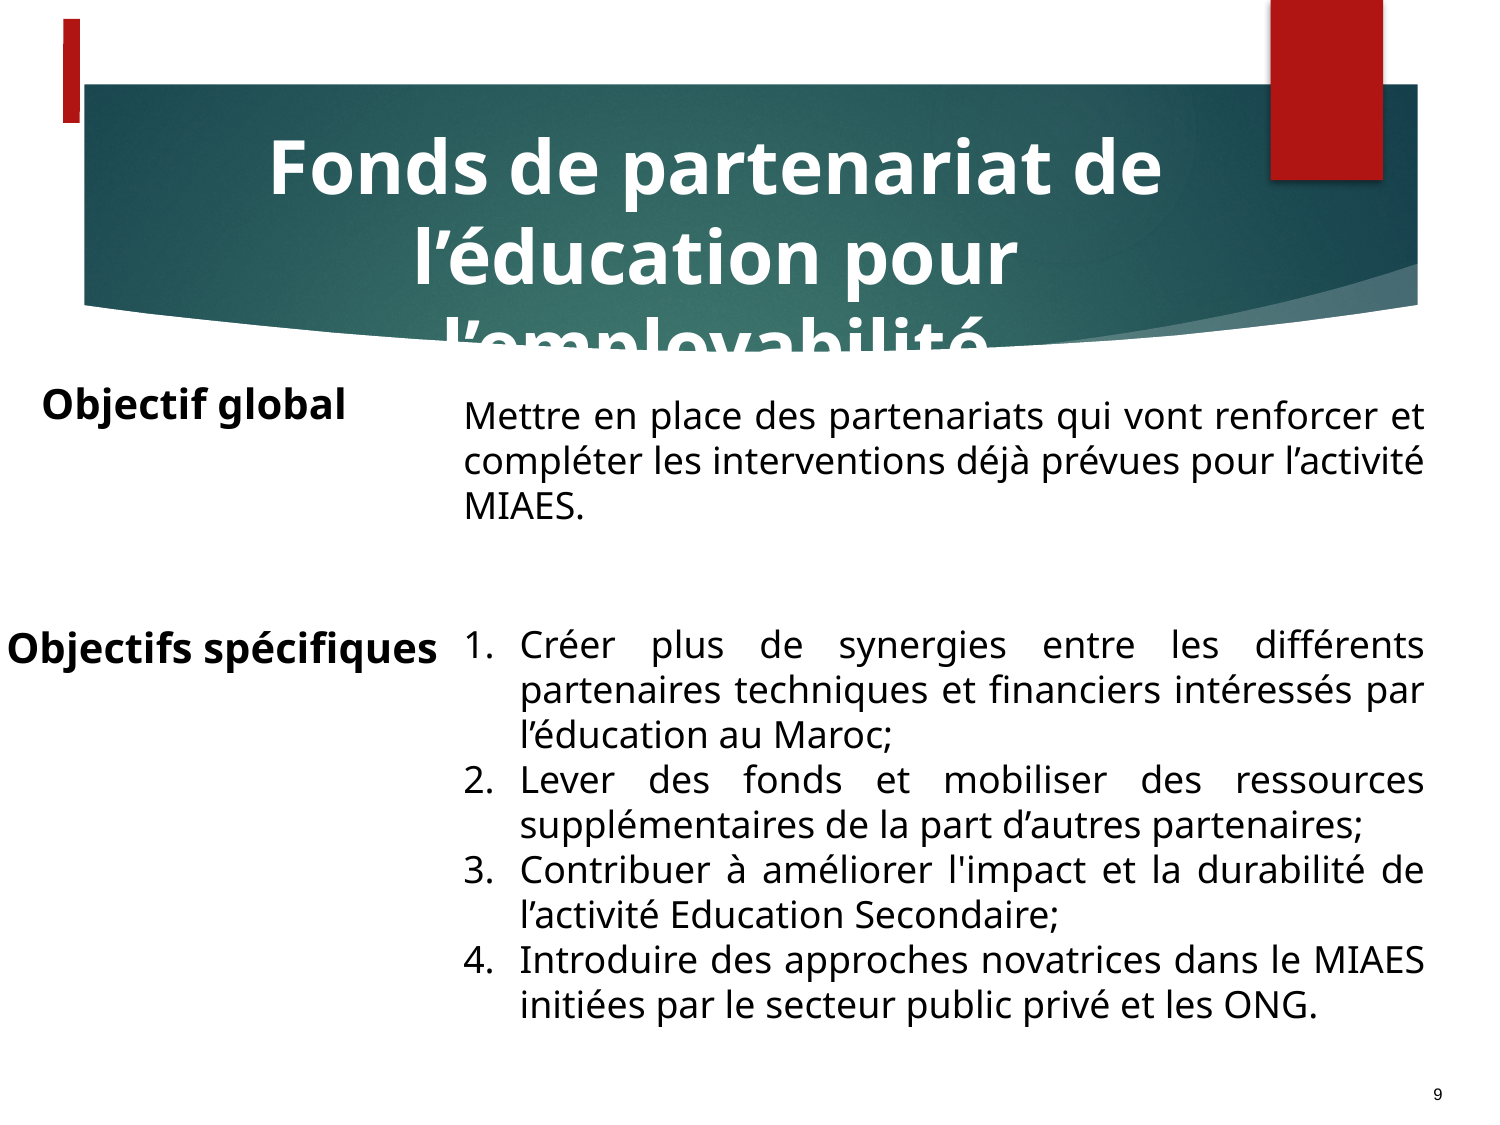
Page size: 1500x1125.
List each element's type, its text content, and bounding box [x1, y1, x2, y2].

text_box Mettre en place des partenariats qui vont renforcer et compléter les interventions déjà prévues pour l’activité MIAES. [448, 339, 1441, 535]
text_box Objectifs spécifiques [0, 614, 453, 679]
text_box Objectif global [0, 370, 393, 436]
text_box Créer plus de synergies entre les différents partenaires techniques et financiers intéressés par l’éducation au Maroc; Lever des fonds et mobiliser des ressources supplémentaires de la part d’autres partenaires; Contribuer à améliorer l'impact et la durabilité de l’activité Education Secondaire; Introduire des approches novatrices dans le MIAES initiées par le secteur public privé et les ONG. [448, 613, 1441, 1034]
text_box Fonds de partenariat de l’éducation pour l’employabilité [147, 112, 1285, 397]
